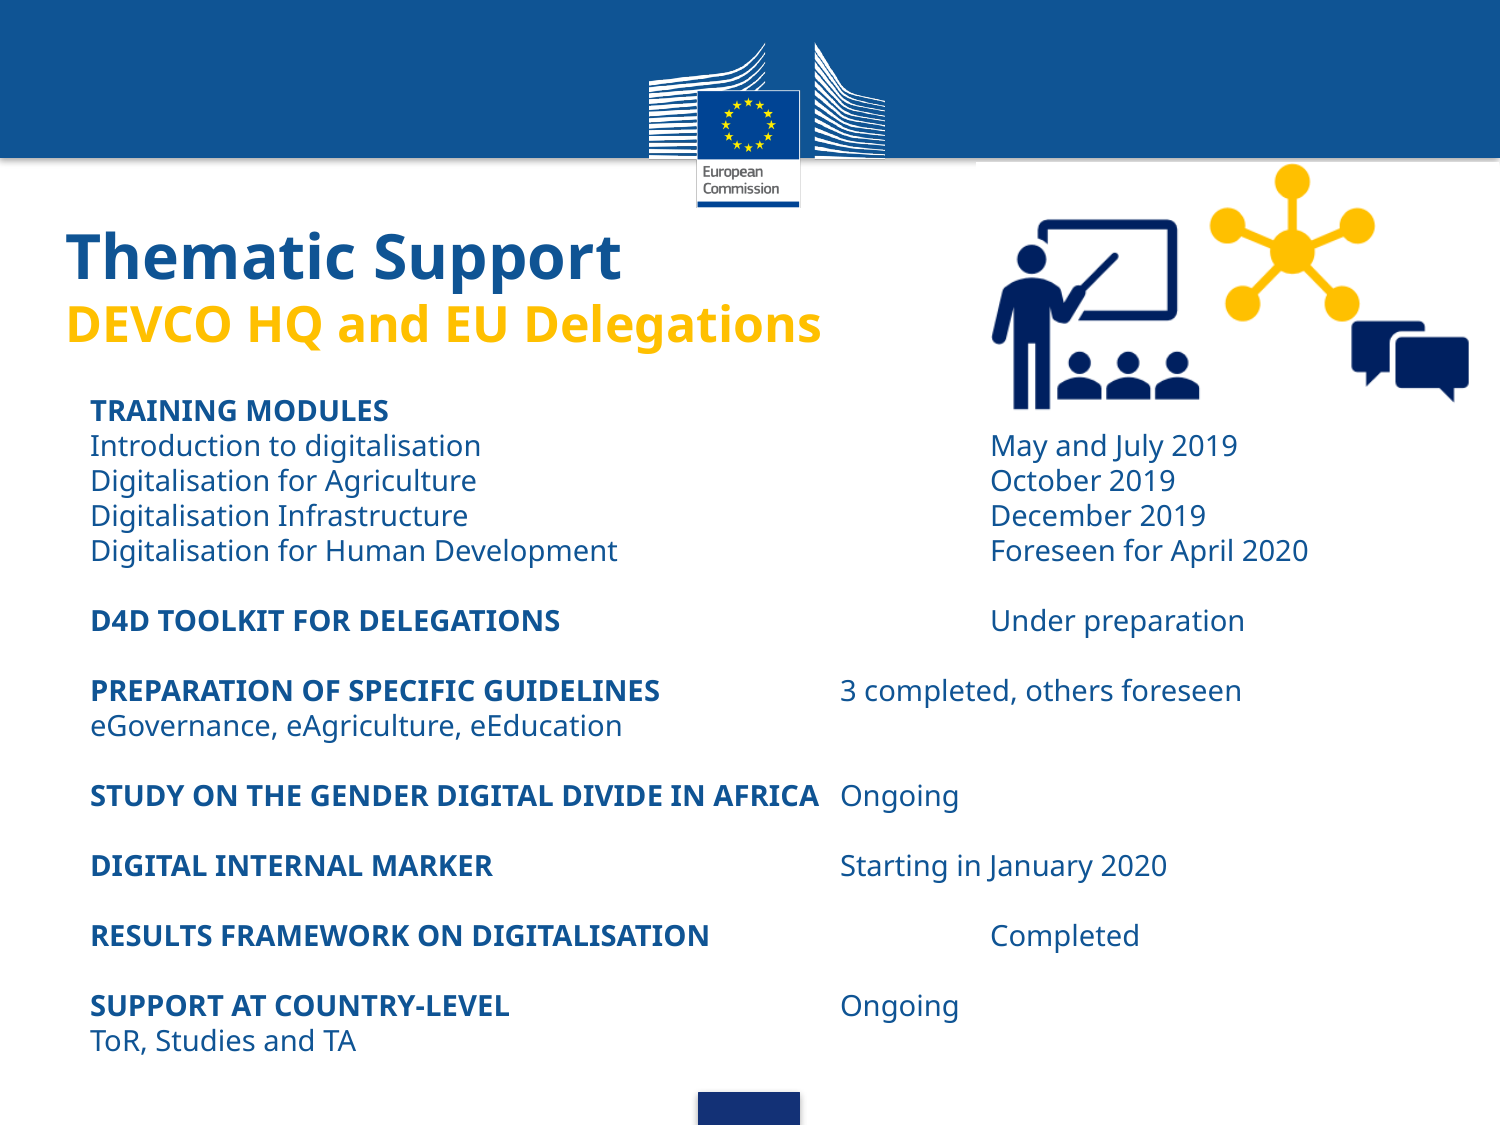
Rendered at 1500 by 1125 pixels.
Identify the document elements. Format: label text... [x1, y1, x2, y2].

text_box TRAINING MODULES Introduction to digitalisation May and July 2019 Digitalisation for Agriculture October 2019 Digitalisation Infrastructure December 2019 Digitalisation for Human Development Foreseen for April 2020 D4D TOOLKIT FOR DELEGATIONS Under preparation PREPARATION OF SPECIFIC GUIDELINES 3 completed, others foreseen eGovernance, eAgriculture, eEducation STUDY ON THE GENDER DIGITAL DIVIDE IN AFRICA Ongoing DIGITAL INTERNAL MARKER Starting in January 2020 RESULTS FRAMEWORK ON DIGITALISATION Completed SUPPORT AT COUNTRY-LEVEL Ongoing ToR, Studies and TA [75, 385, 1500, 1065]
text_box Thematic Support DEVCO HQ and EU Delegations [0, 210, 970, 364]
picture [975, 162, 1499, 423]
picture [649, 42, 885, 208]
